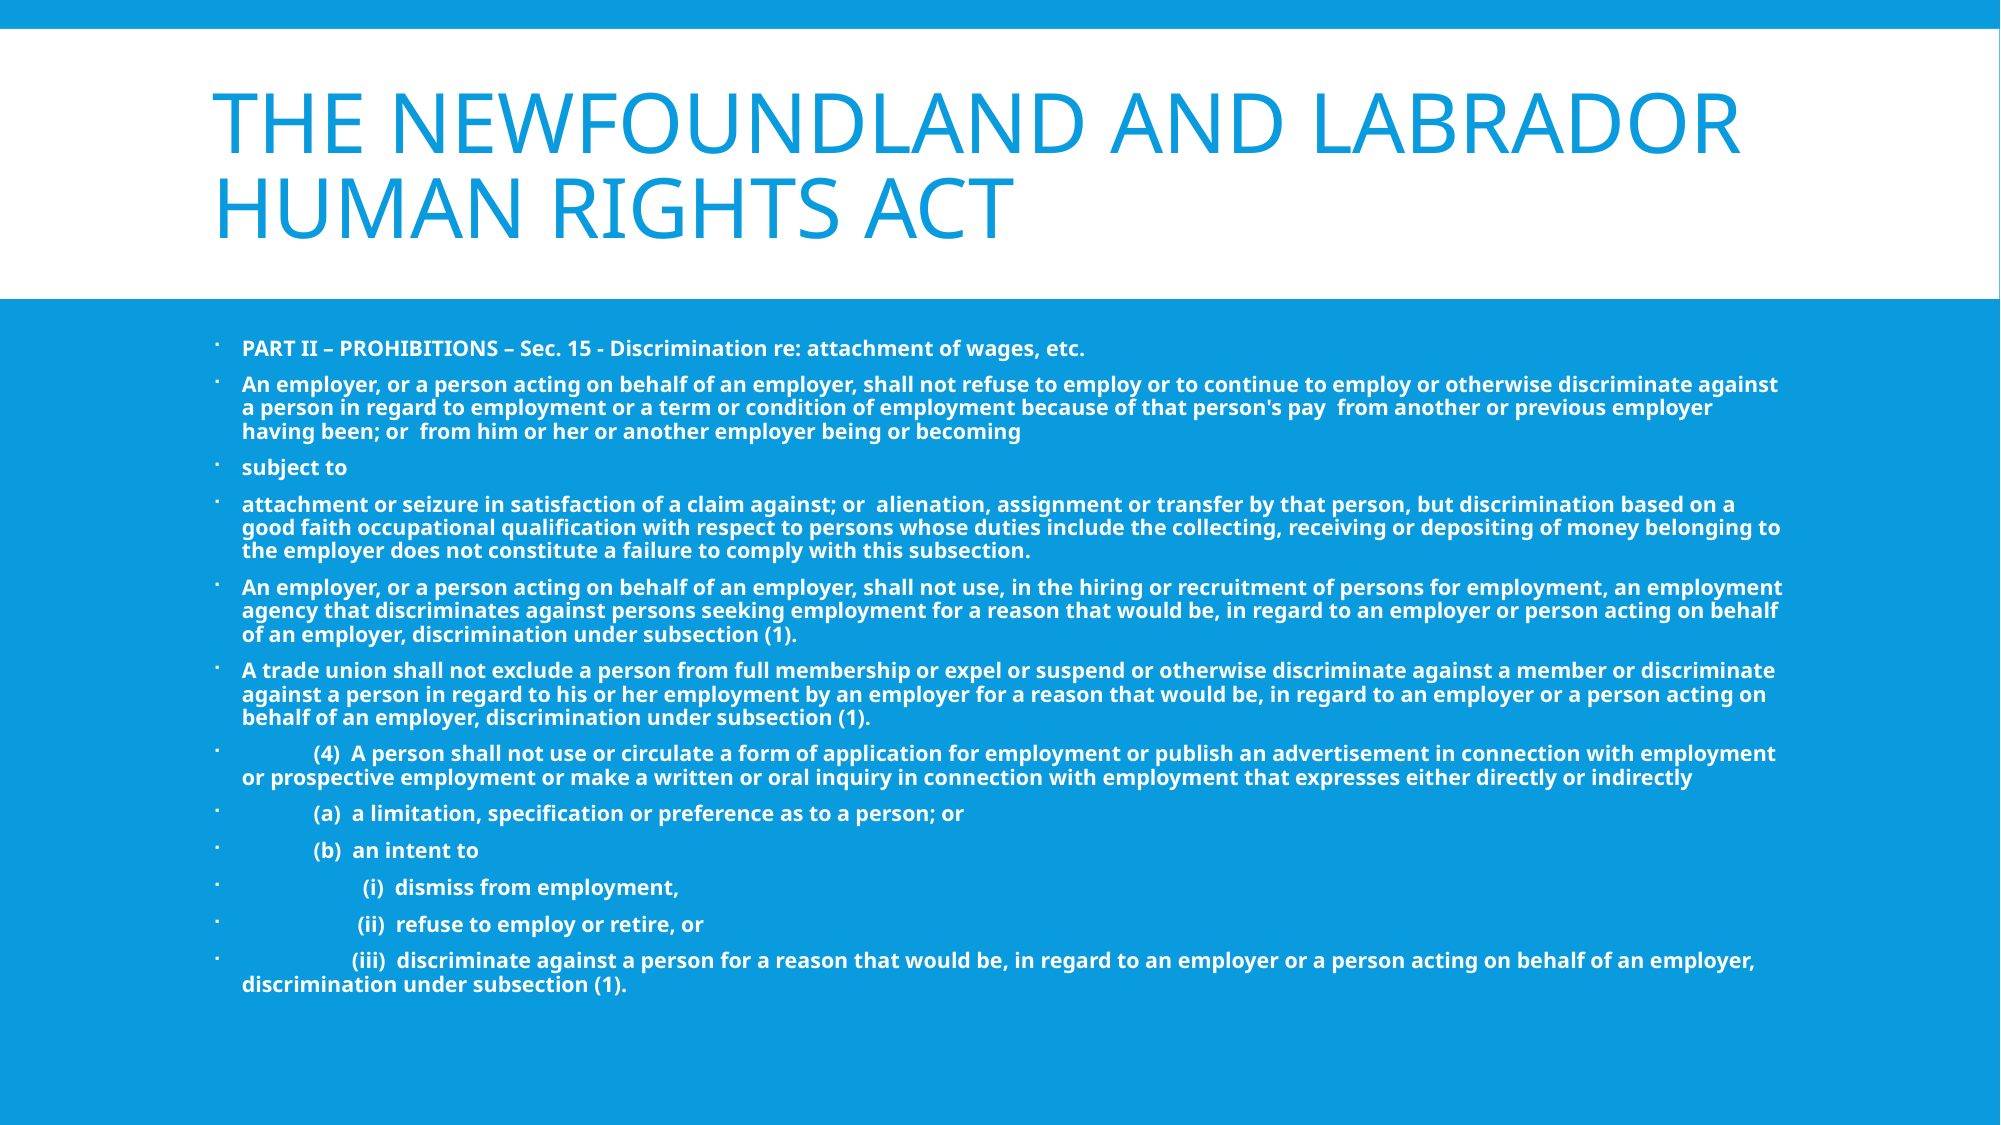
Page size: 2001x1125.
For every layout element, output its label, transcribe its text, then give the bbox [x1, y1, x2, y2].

list PART II – PROHIBITIONS – Sec. 15 - Discrimination re: attachment of wages, etc. An employer, or a person acting on behalf of an employer, shall not refuse to employ or to continue to employ or otherwise discriminate against a person in regard to employment or a term or condition of employment because of that person's pay from another or previous employer having been; or from him or her or another employer being or becoming subject to attachment or seizure in satisfaction of a claim against; or alienation, assignment or transfer by that person, but discrimination based on a good faith occupational qualification with respect to persons whose duties include the collecting, receiving or depositing of money belonging to the employer does not constitute a failure to comply with this subsection. An employer, or a person acting on behalf of an employer, shall not use, in the hiring or recruitment of persons for employment, an employment agency that discriminates against persons seeking employment for a reason that would be, in regard to an employer or person acting on behalf of an employer, discrimination under subsection (1). A trade union shall not exclude a person from full membership or expel or suspend or otherwise discriminate against a member or discriminate against a person in regard to his or her employment by an employer for a reason that would be, in regard to an employer or a person acting on behalf of an employer, discrimination under subsection (1). (4) A person shall not use or circulate a form of application for employment or publish an advertisement in connection with employment or prospective employment or make a written or oral inquiry in connection with employment that expresses either directly or indirectly (a) a limitation, specification or preference as to a person; or (b) an intent to (i) dismiss from employment, (ii) refuse to employ or retire, or (iii) discriminate against a person for a reason that would be, in regard to an employer or a person acting on behalf of an employer, discrimination under subsection (1). [197, 329, 1803, 1020]
title The Newfoundland and Labrador Human Rights Act [197, 46, 1803, 295]
